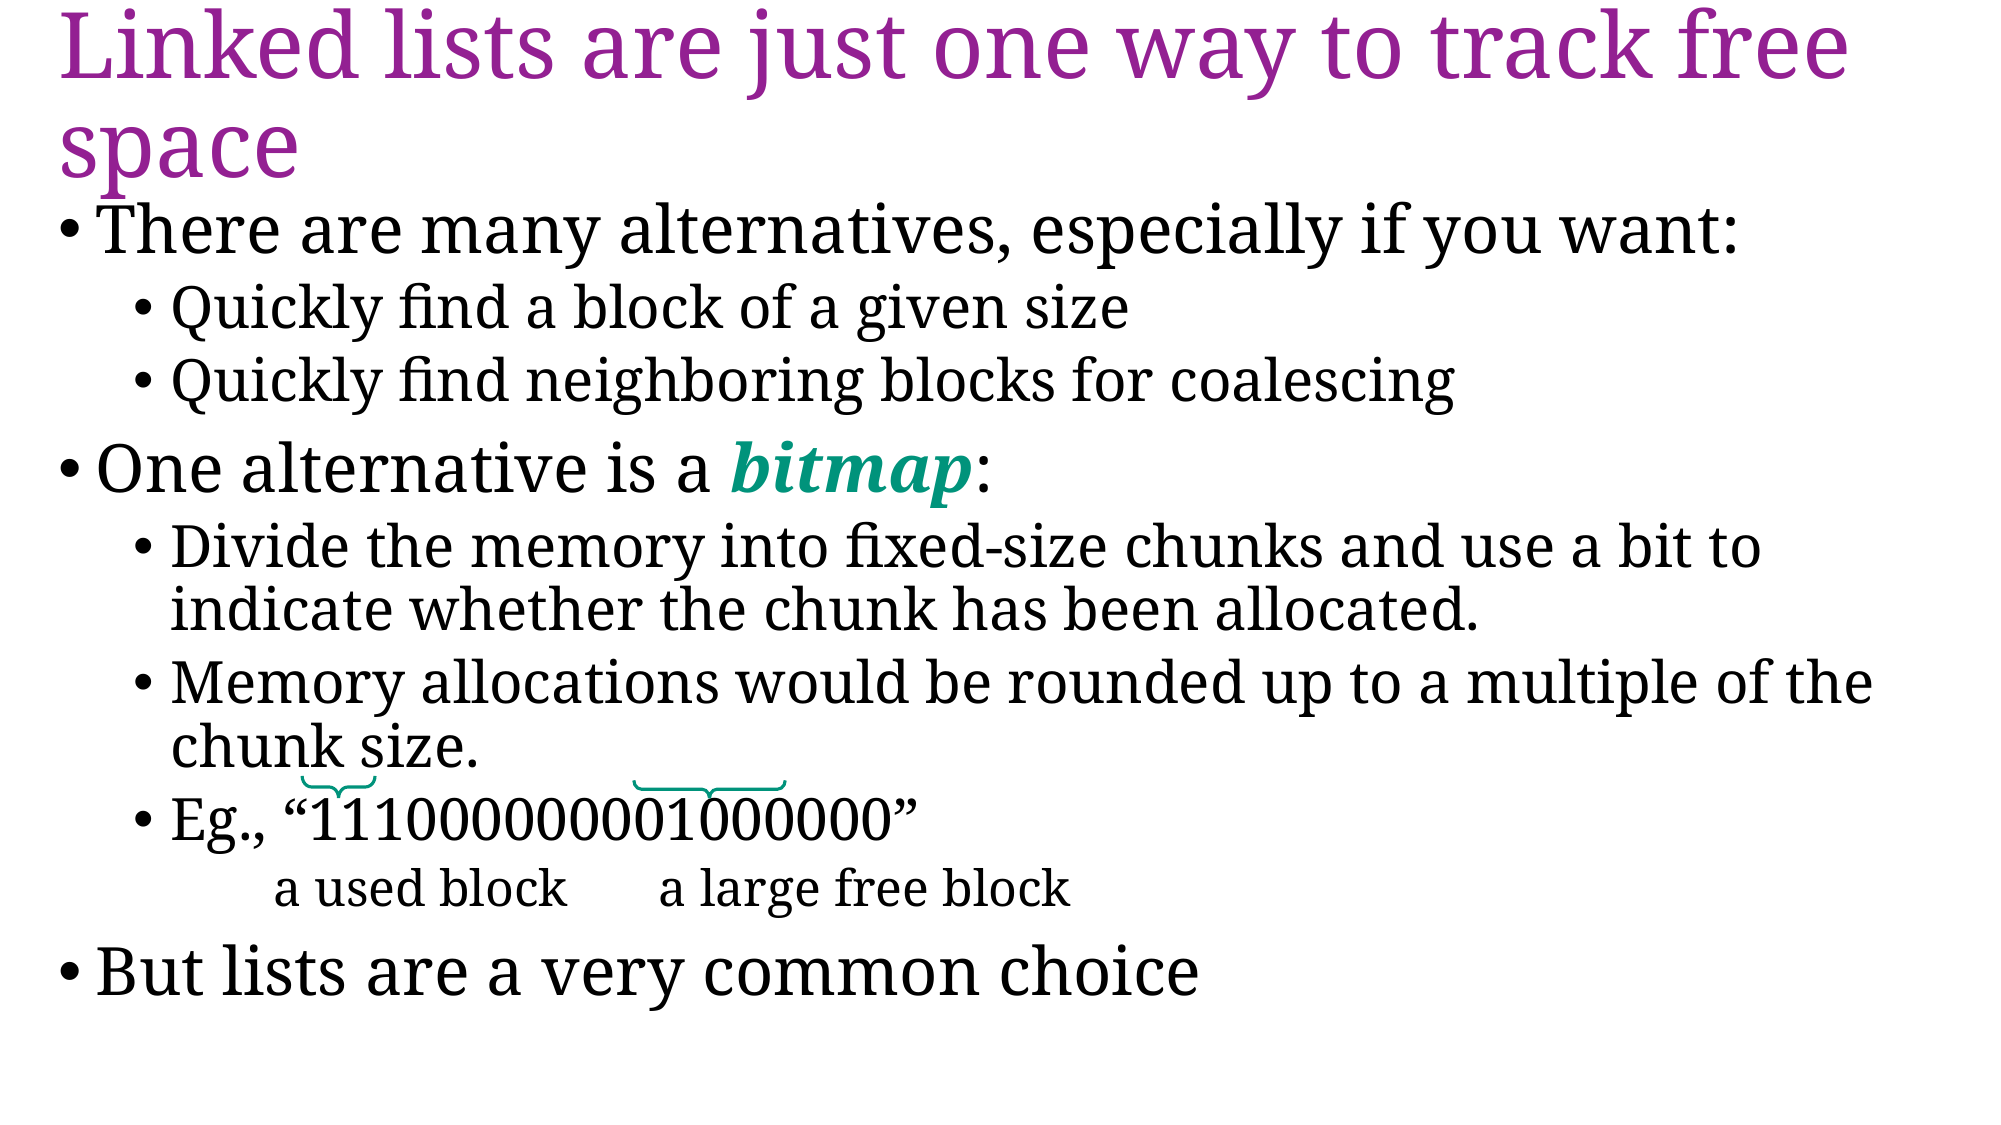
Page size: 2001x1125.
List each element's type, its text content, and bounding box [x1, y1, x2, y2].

text_box [633, 780, 786, 799]
list There are many alternatives, especially if you want: Quickly find a block of a given size Quickly find neighboring blocks for coalescing One alternative is a bitmap: Divide the memory into fixed-size chunks and use a bit to indicate whether the chunk has been allocated. Memory allocations would be rounded up to a multiple of the chunk size. Eg., “111000000001000000” a used block a large free block But lists are a very common choice [43, 188, 1953, 1106]
text_box [301, 775, 376, 799]
title Linked lists are just one way to track free space [43, 25, 1953, 171]
